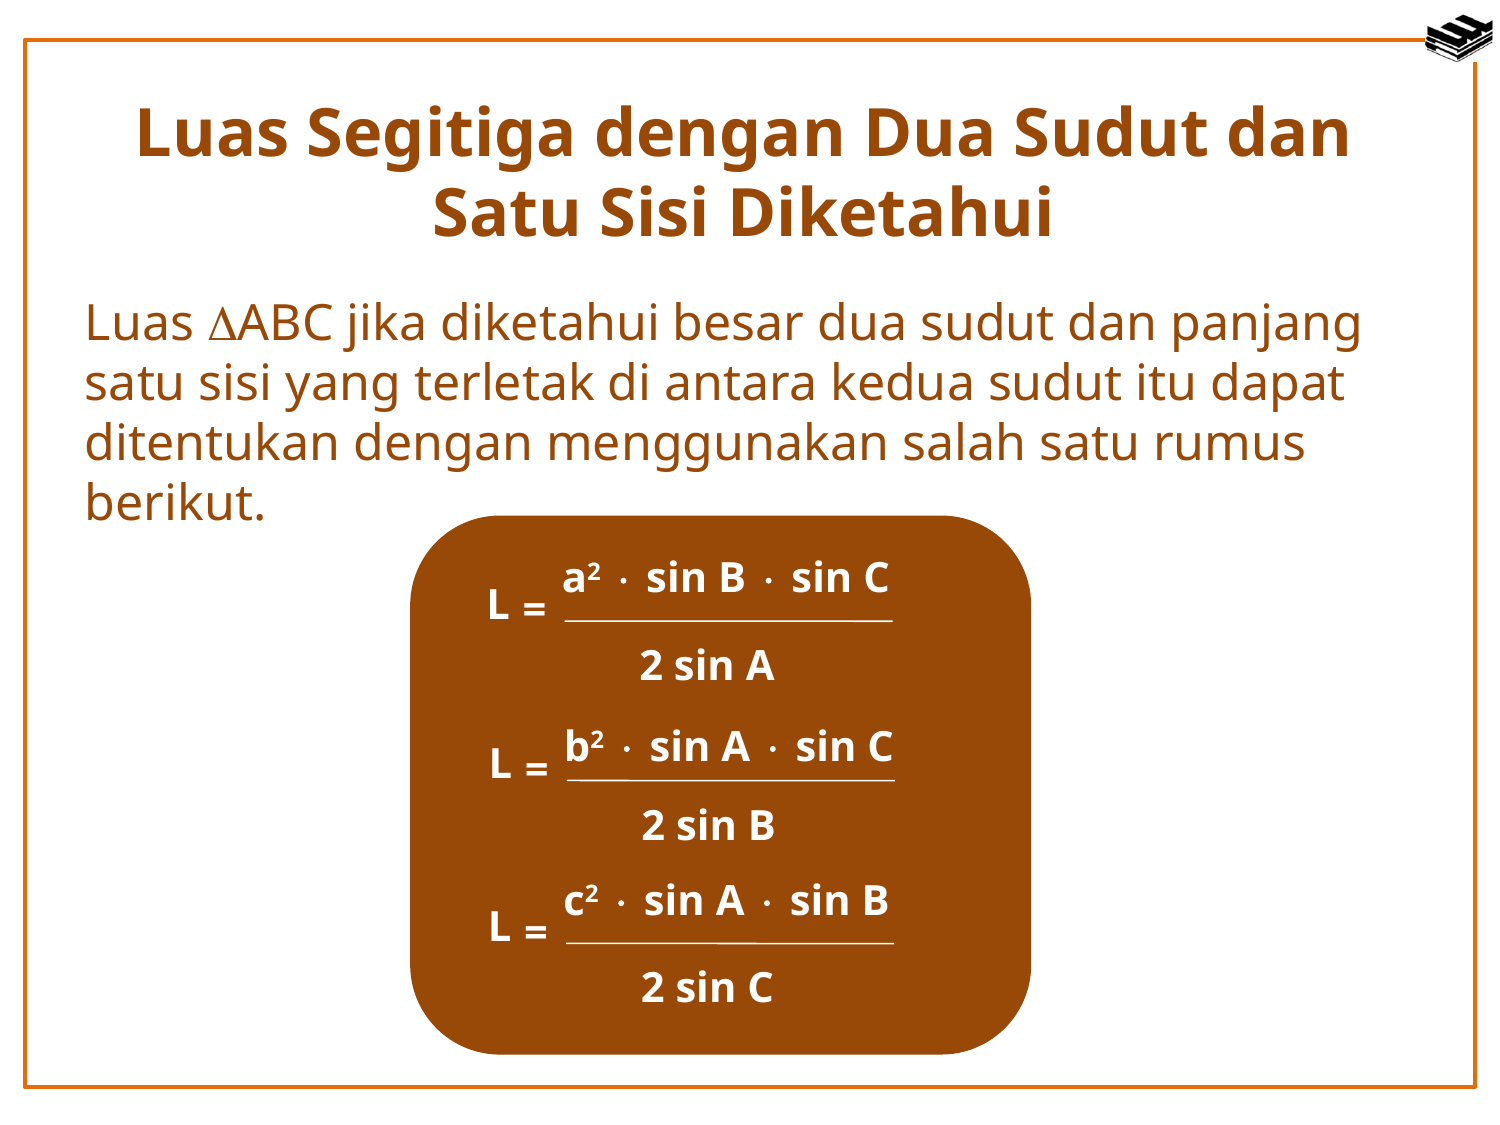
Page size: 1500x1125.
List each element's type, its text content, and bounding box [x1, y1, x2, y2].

text_box Luas Segitiga dengan Dua Sudut dan Satu Sisi Diketahui [93, 81, 1395, 257]
text_box Luas ABC jika diketahui besar dua sudut dan panjang satu sisi yang terletak di antara kedua sudut itu dapat ditentukan dengan menggunakan salah satu rumus berikut. [70, 283, 1454, 539]
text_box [409, 515, 1032, 1055]
picture [1425, 11, 1493, 62]
